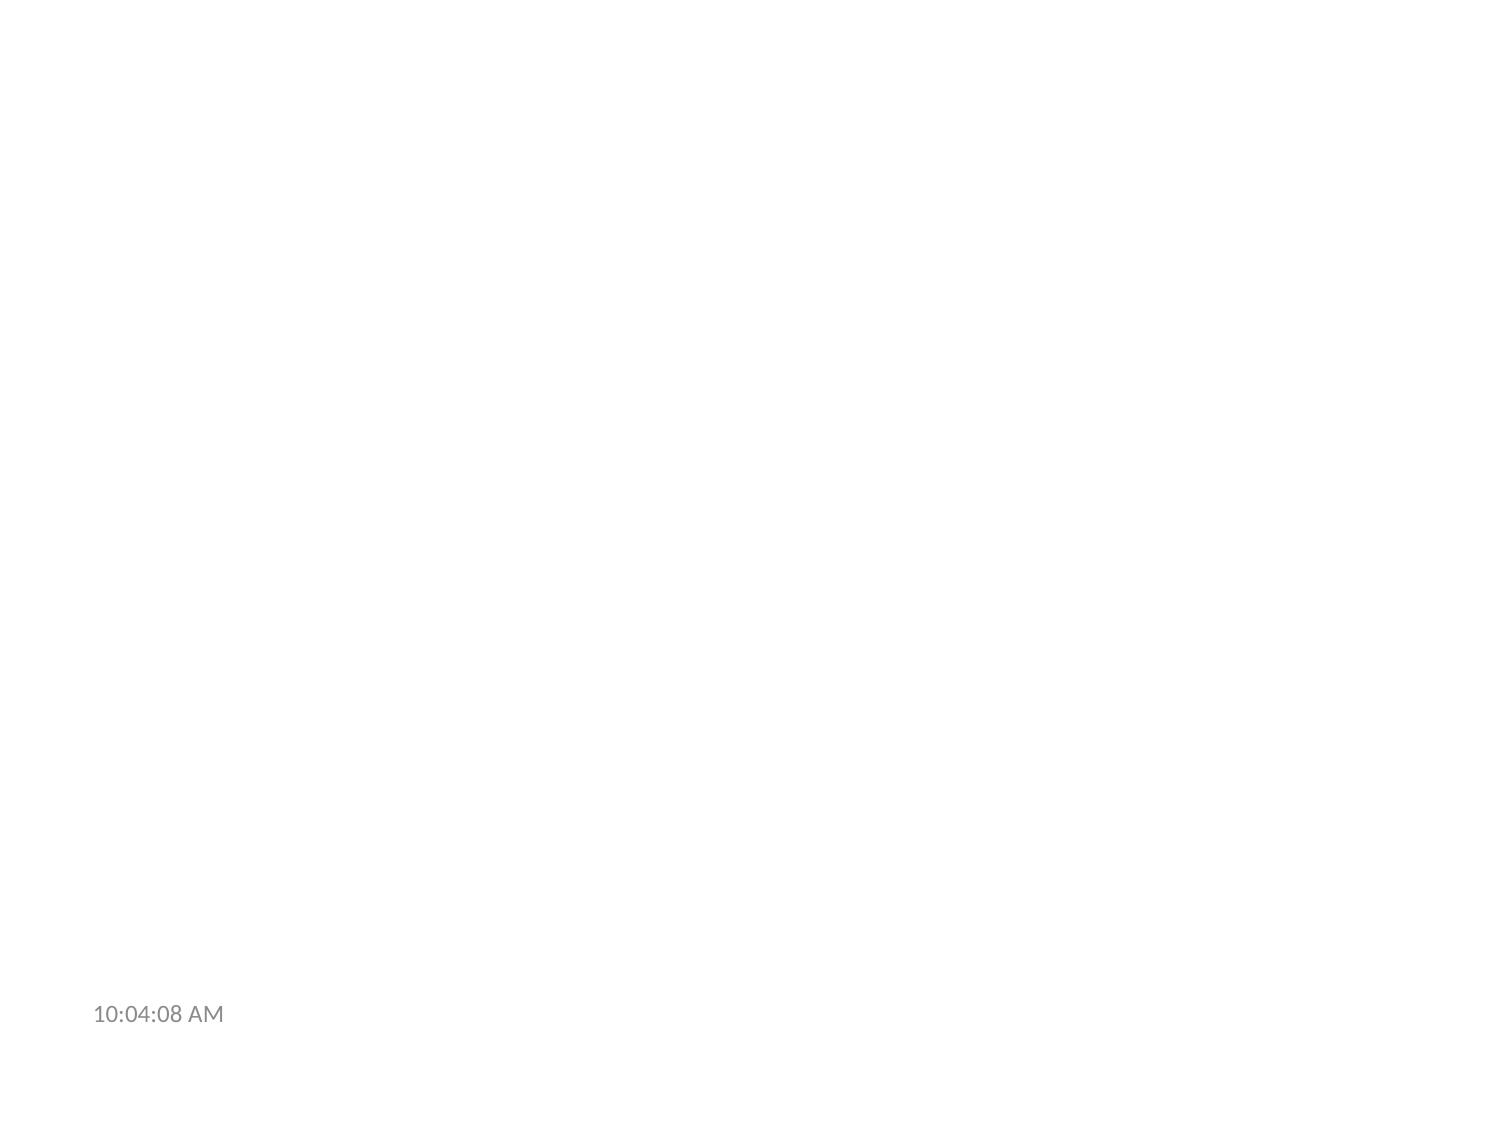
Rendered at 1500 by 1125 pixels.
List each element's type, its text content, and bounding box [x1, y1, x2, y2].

text_box 3:35:09 PM [77, 982, 428, 1043]
